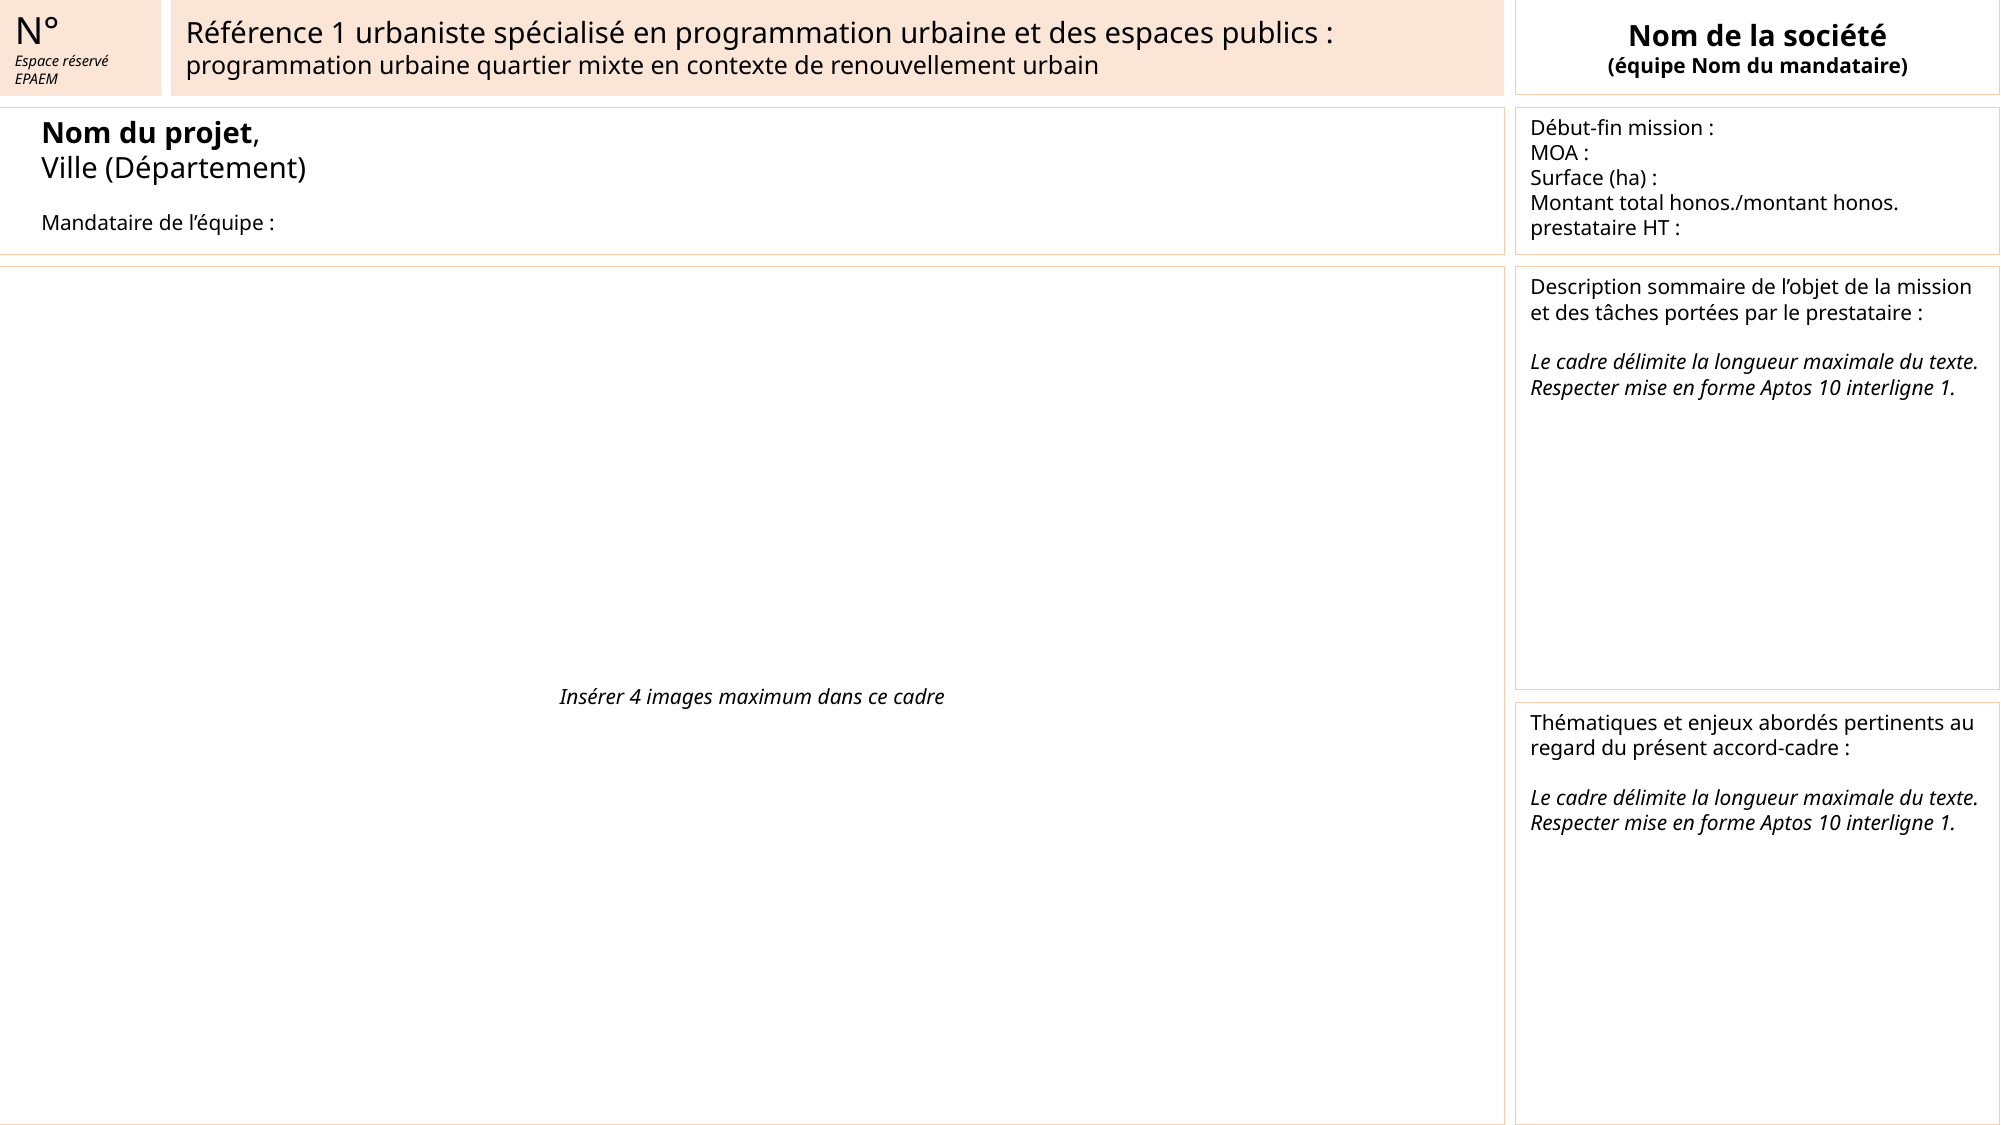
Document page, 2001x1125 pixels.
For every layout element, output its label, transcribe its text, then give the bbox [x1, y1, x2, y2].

text_box N° Espace réservé EPAEM [0, 0, 162, 96]
text_box Nom du projet, Ville (Département) Mandataire de l’équipe : [0, 107, 1505, 255]
text_box Début-fin mission : MOA : Surface (ha) : Montant total honos./montant honos. prestataire HT : [1515, 107, 2000, 255]
text_box Nom de la société (équipe Nom du mandataire) [1515, 0, 2000, 95]
text_box Insérer 4 images maximum dans ce cadre [0, 266, 1505, 1125]
text_box Thématiques et enjeux abordés pertinents au regard du présent accord-cadre : Le cadre délimite la longueur maximale du texte. Respecter mise en forme Aptos 10 interligne 1. [1515, 702, 2000, 1125]
text_box Description sommaire de l’objet de la mission et des tâches portées par le prestataire : Le cadre délimite la longueur maximale du texte. Respecter mise en forme Aptos 10 interligne 1. [1515, 266, 2000, 690]
text_box Référence 1 urbaniste spécialisé en programmation urbaine et des espaces publics : programmation urbaine quartier mixte en contexte de renouvellement urbain [171, 0, 1505, 96]
